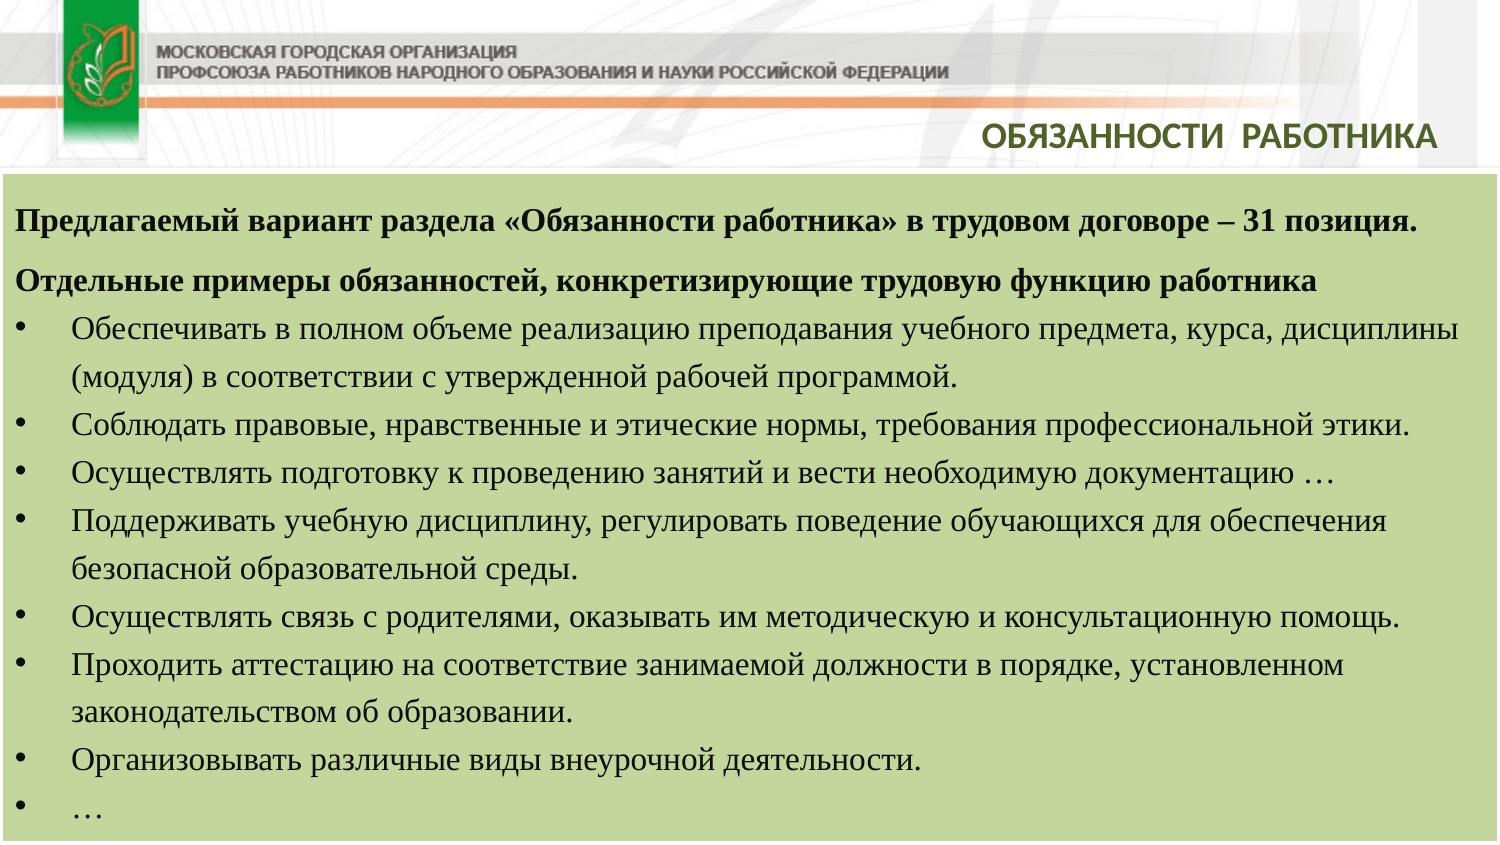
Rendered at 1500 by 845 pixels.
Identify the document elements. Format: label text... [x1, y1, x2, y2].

picture [0, 0, 1500, 168]
text_box Предлагаемый вариант раздела «Обязанности работника» в трудовом договоре – 31 позиция. Отдельные примеры обязанностей, конкретизирующие трудовую функцию работника Обеспечивать в полном объеме реализацию преподавания учебного предмета, курса, дисциплины (модуля) в соответствии с утвержденной рабочей программой. Соблюдать правовые, нравственные и этические нормы, требования профессиональной этики. Осуществлять подготовку к проведению занятий и вести необходимую документацию … Поддерживать учебную дисциплину, регулировать поведение обучающихся для обеспечения безопасной образовательной среды. Осуществлять связь с родителями, оказывать им методическую и консультационную помощь. Проходить аттестацию на соответствие занимаемой должности в порядке, установленном законодательством об образовании. Организовывать различные виды внеурочной деятельности. … [0, 168, 1500, 845]
text_box ОБЯЗАННОСТИ РАБОТНИКА [966, 103, 1454, 163]
